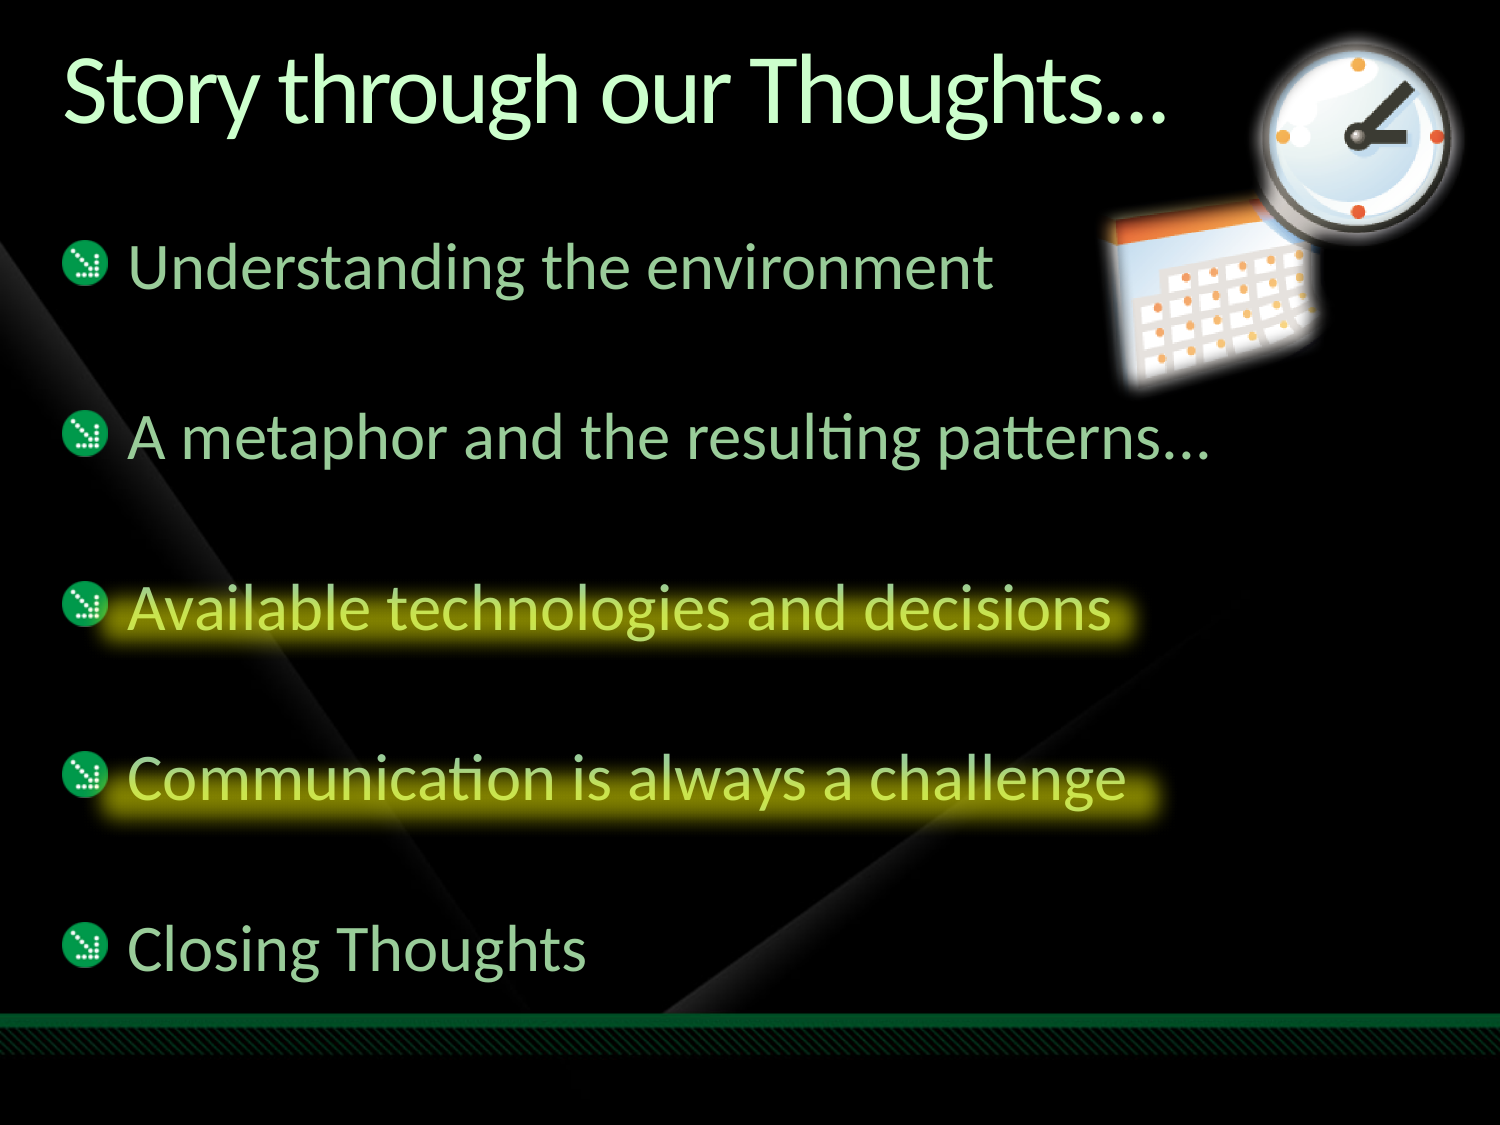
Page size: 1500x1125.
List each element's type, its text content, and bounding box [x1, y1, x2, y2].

title Everything is a Job… [108, 781, 1152, 812]
title Story through our Thoughts... [62, 37, 1081, 147]
text_box [103, 777, 1158, 818]
list Understanding the environment A metaphor and the resulting patterns... Available technologies and decisions Communication is always a challenge Closing Thoughts [62, 231, 1438, 595]
text_box [116, 612, 1121, 630]
picture [0, 0, 1500, 1125]
text_box [116, 790, 1145, 805]
